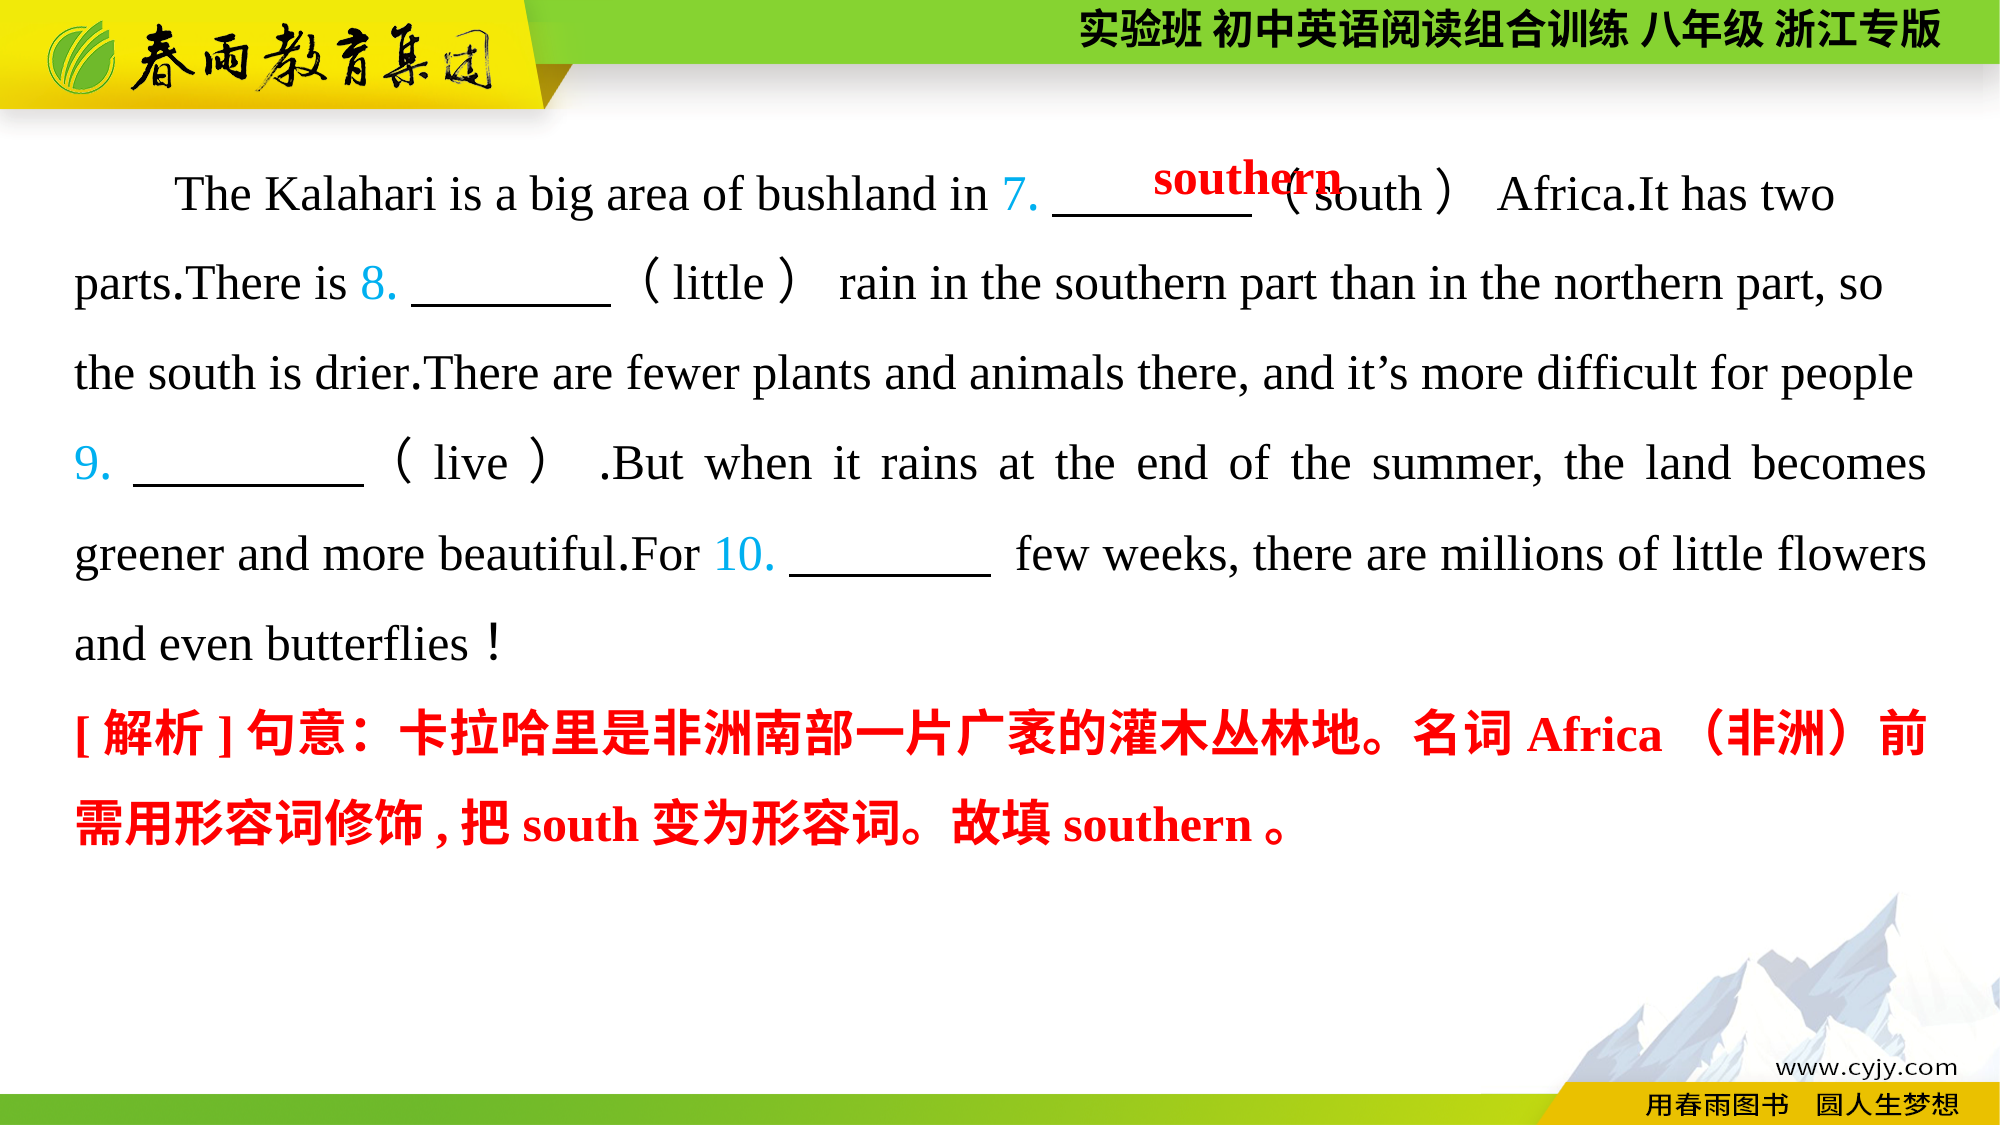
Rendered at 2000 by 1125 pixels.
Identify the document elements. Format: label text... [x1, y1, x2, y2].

picture [0, 0, 2000, 1125]
text_box [解析]句意：卡拉哈里是非洲南部一片广袤的灌木丛林地。名词Africa（非洲）前需用形容词修饰,把south变为形容词。故填southern。 [59, 672, 1944, 859]
text_box southern [1138, 137, 1358, 212]
list The Kalahari is a big area of bushland in 7. （south）Africa.It has two parts.There is 8. （little）rain in the southern part than in the northern part, so the south is drier.There are fewer plants and animals there, and it’s more difficult for people 9. （live）.But when it rains at the end of the summer, the land becomes greener and more beautiful.For 10. few weeks, there are millions of little flowers and even butterflies！ [59, 122, 1944, 672]
